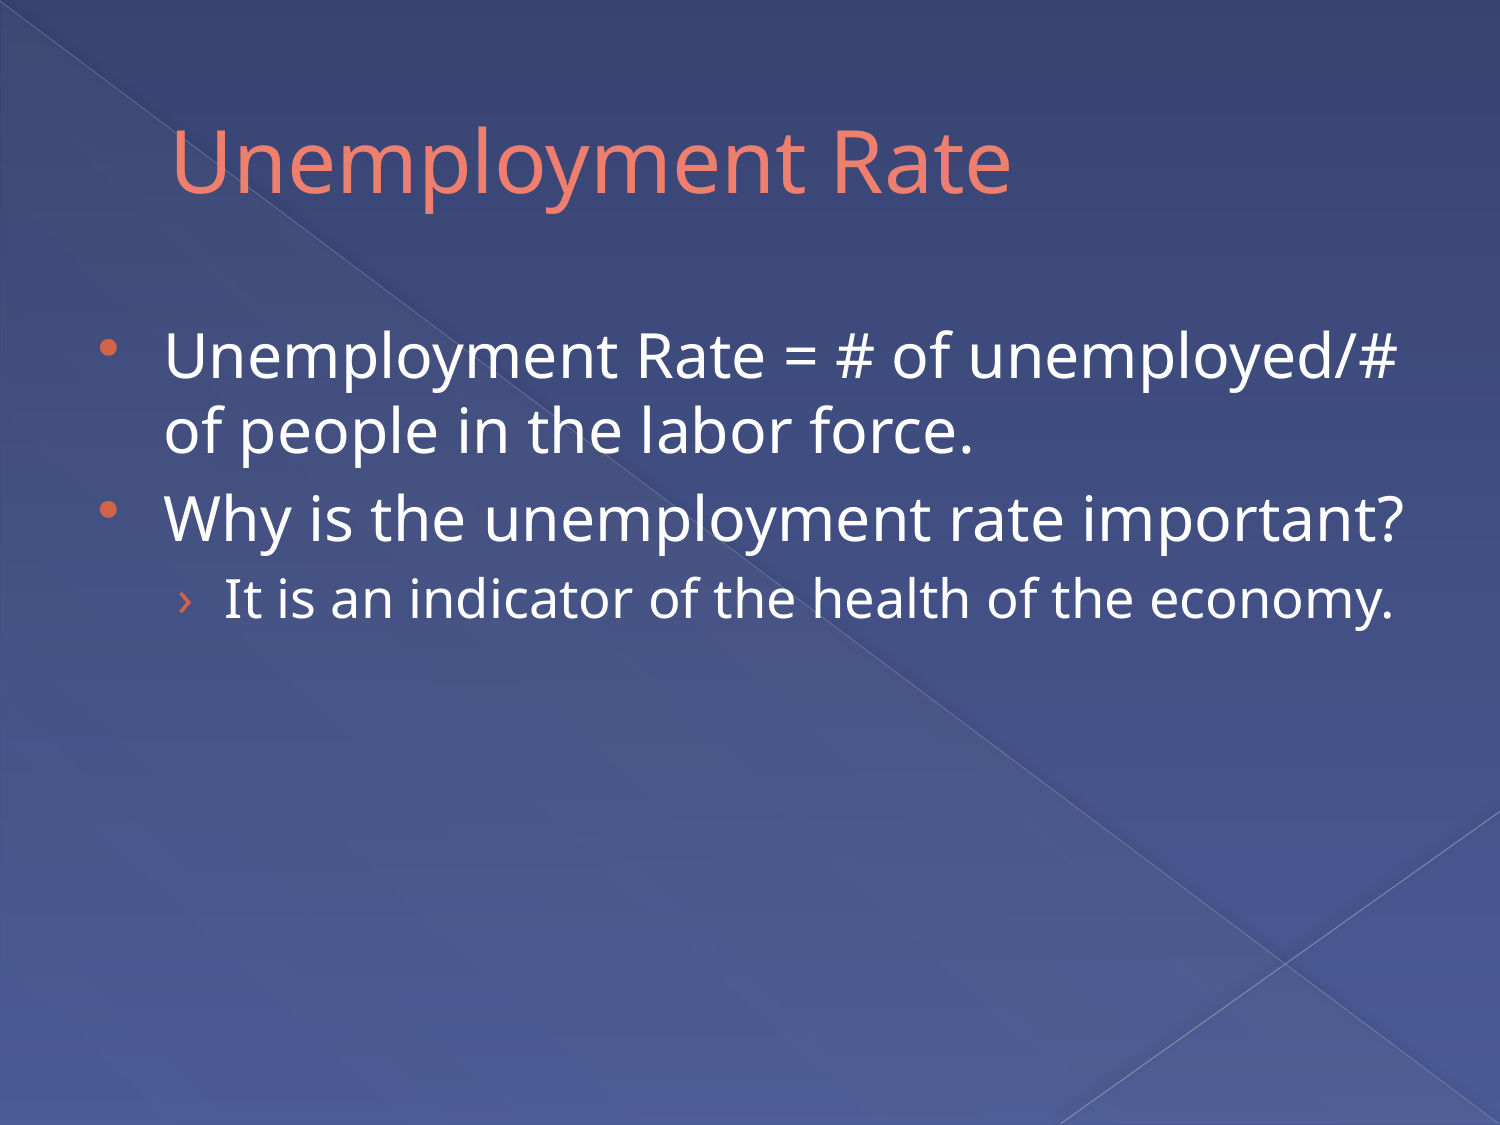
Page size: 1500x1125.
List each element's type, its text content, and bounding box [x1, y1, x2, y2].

list Unemployment Rate = # of unemployed/# of people in the labor force. Why is the unemployment rate important? It is an indicator of the health of the economy. [75, 308, 1425, 1059]
title Unemployment Rate [75, 43, 1425, 274]
